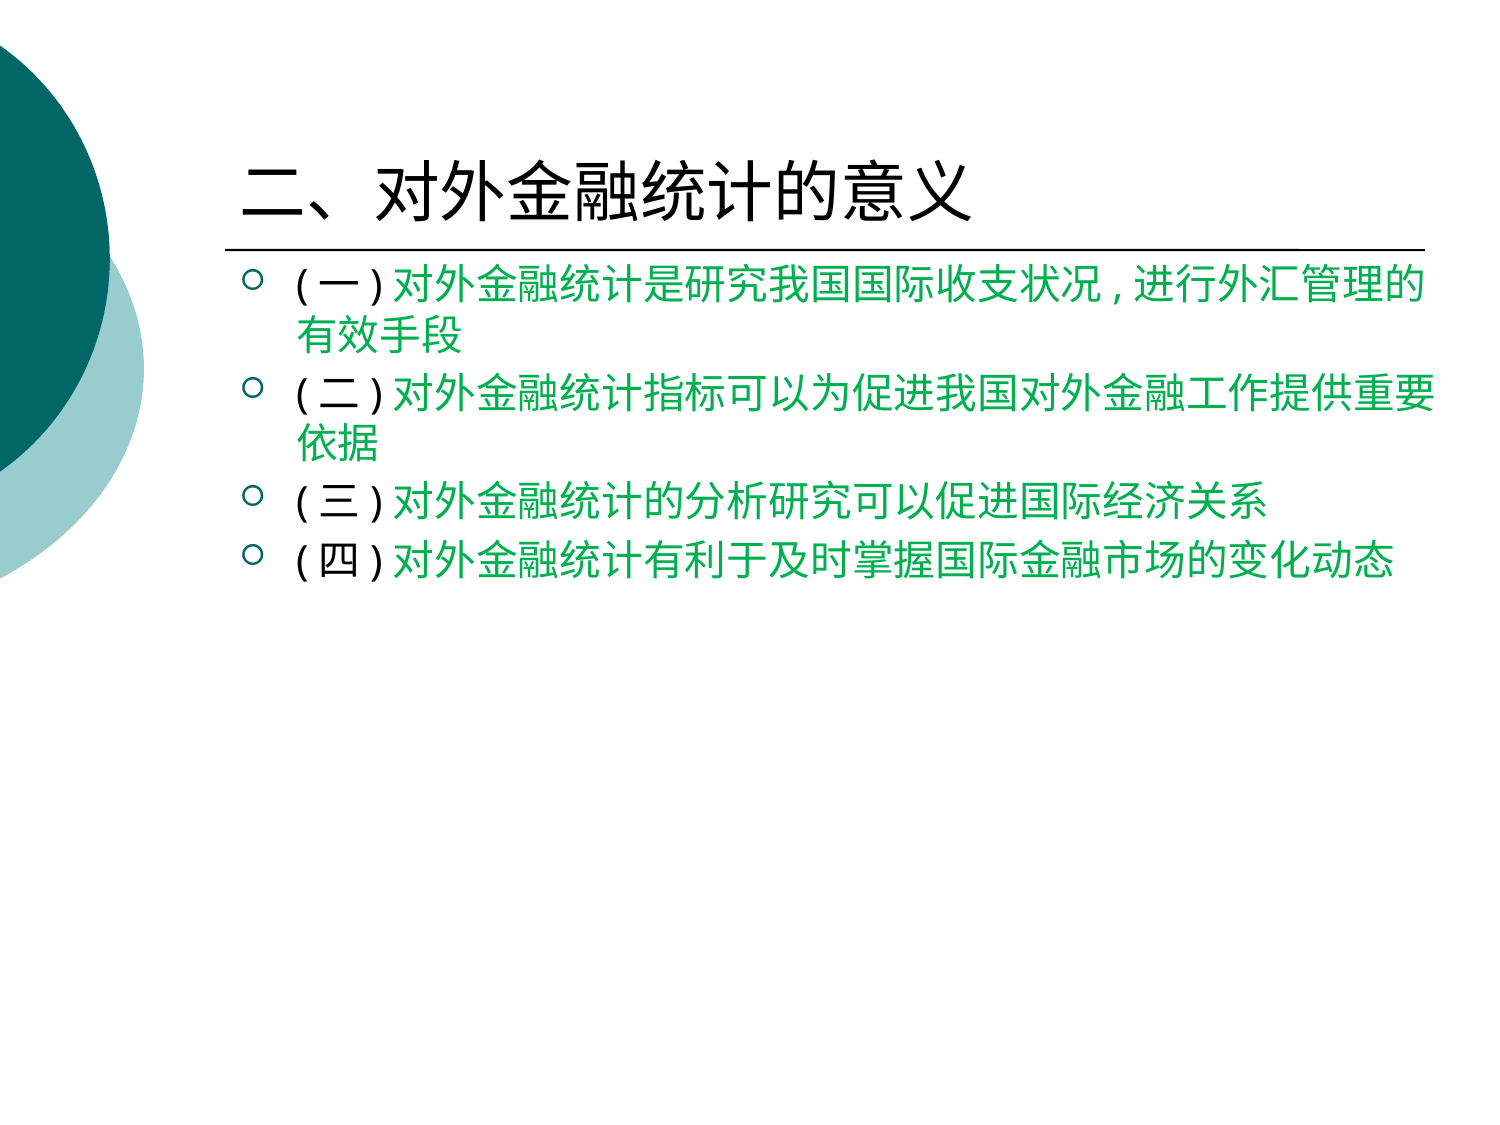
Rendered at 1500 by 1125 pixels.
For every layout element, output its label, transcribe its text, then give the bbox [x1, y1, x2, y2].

list (一)对外金融统计是研究我国国际收支状况,进行外汇管理的有效手段 (二)对外金融统计指标可以为促进我国对外金融工作提供重要依据 (三)对外金融统计的分析研究可以促进国际经济关系 (四)对外金融统计有利于及时掌握国际金融市场的变化动态 [224, 250, 1466, 927]
title 二、对外金融统计的意义 [224, 49, 1425, 238]
